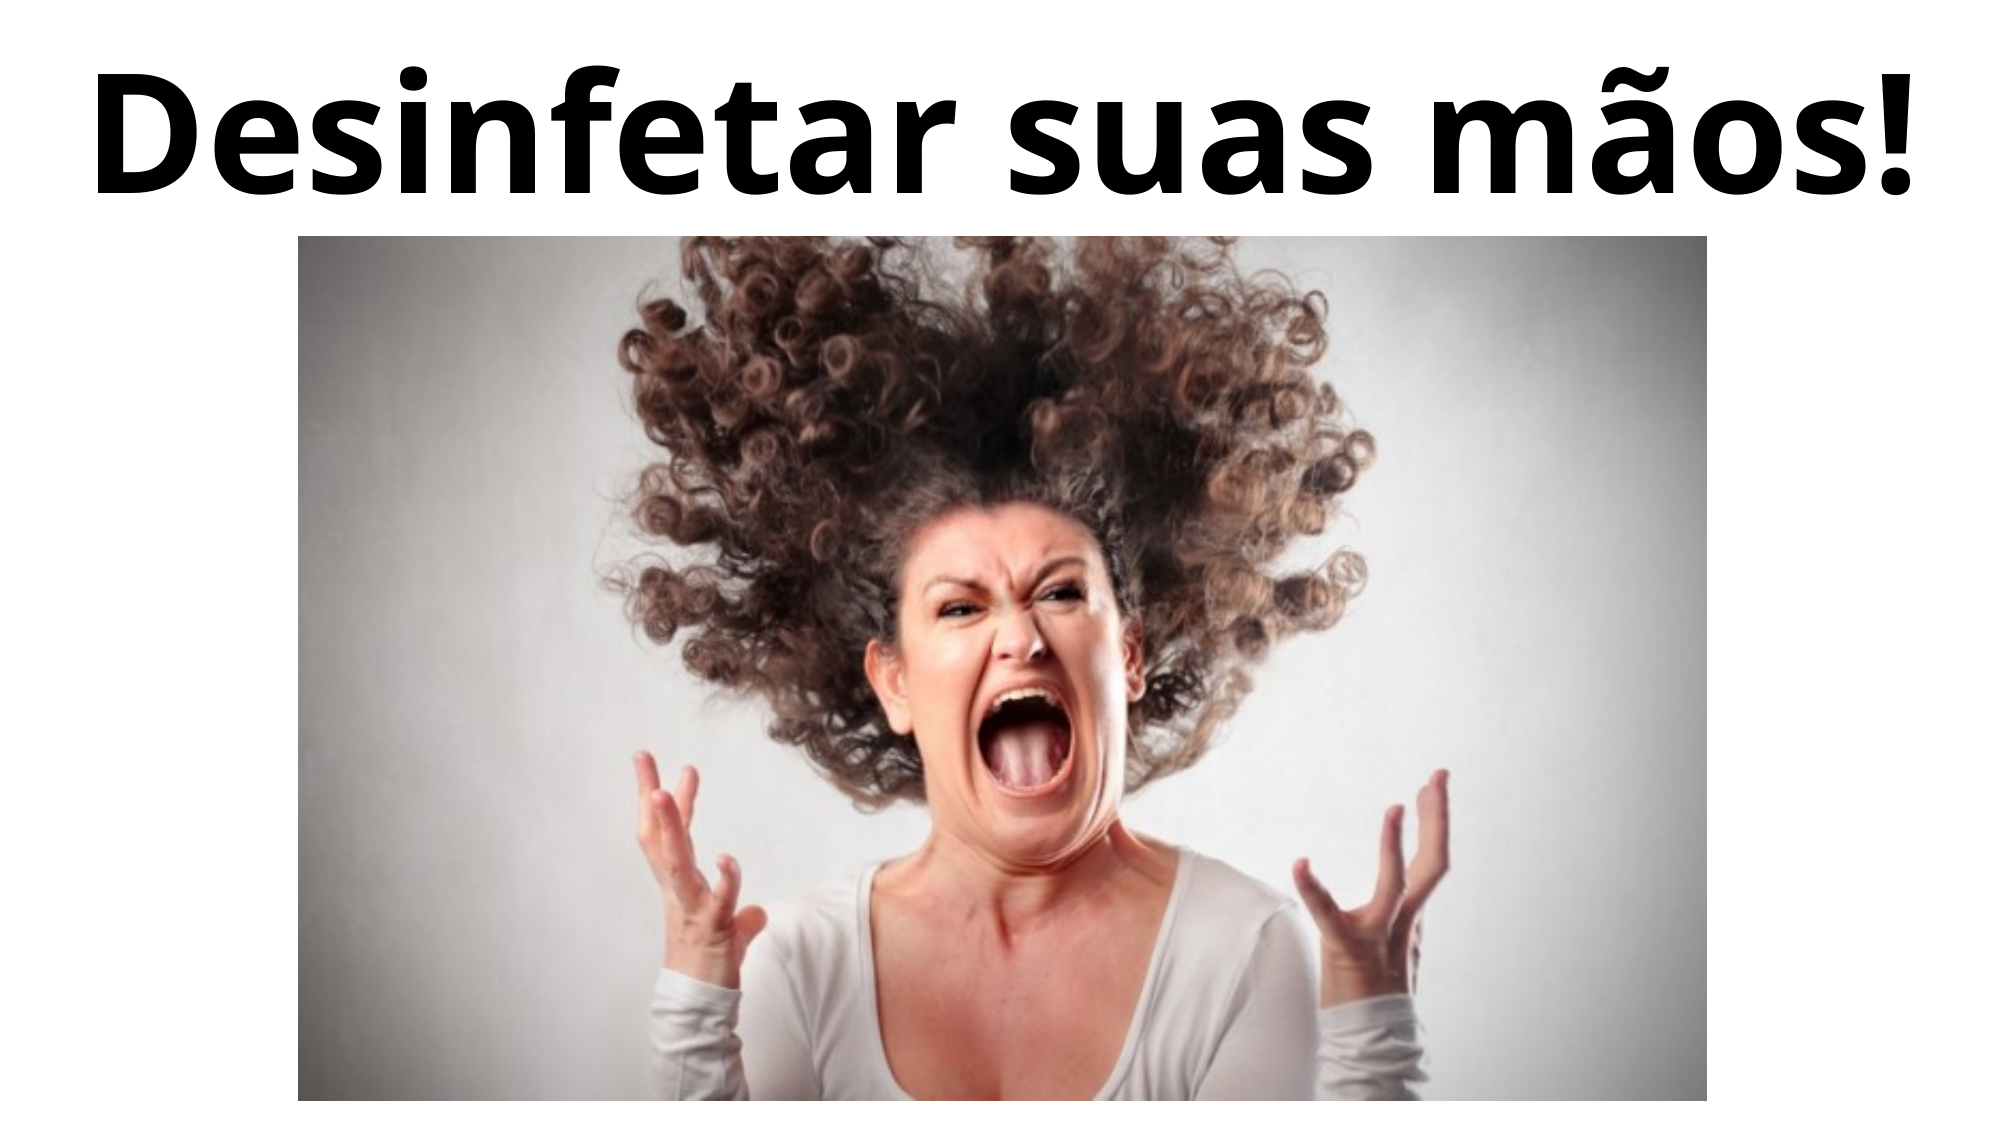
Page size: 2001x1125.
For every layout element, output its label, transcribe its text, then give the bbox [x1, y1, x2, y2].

picture [298, 236, 1707, 1101]
title Desinfetar suas mãos! [54, 38, 1950, 237]
